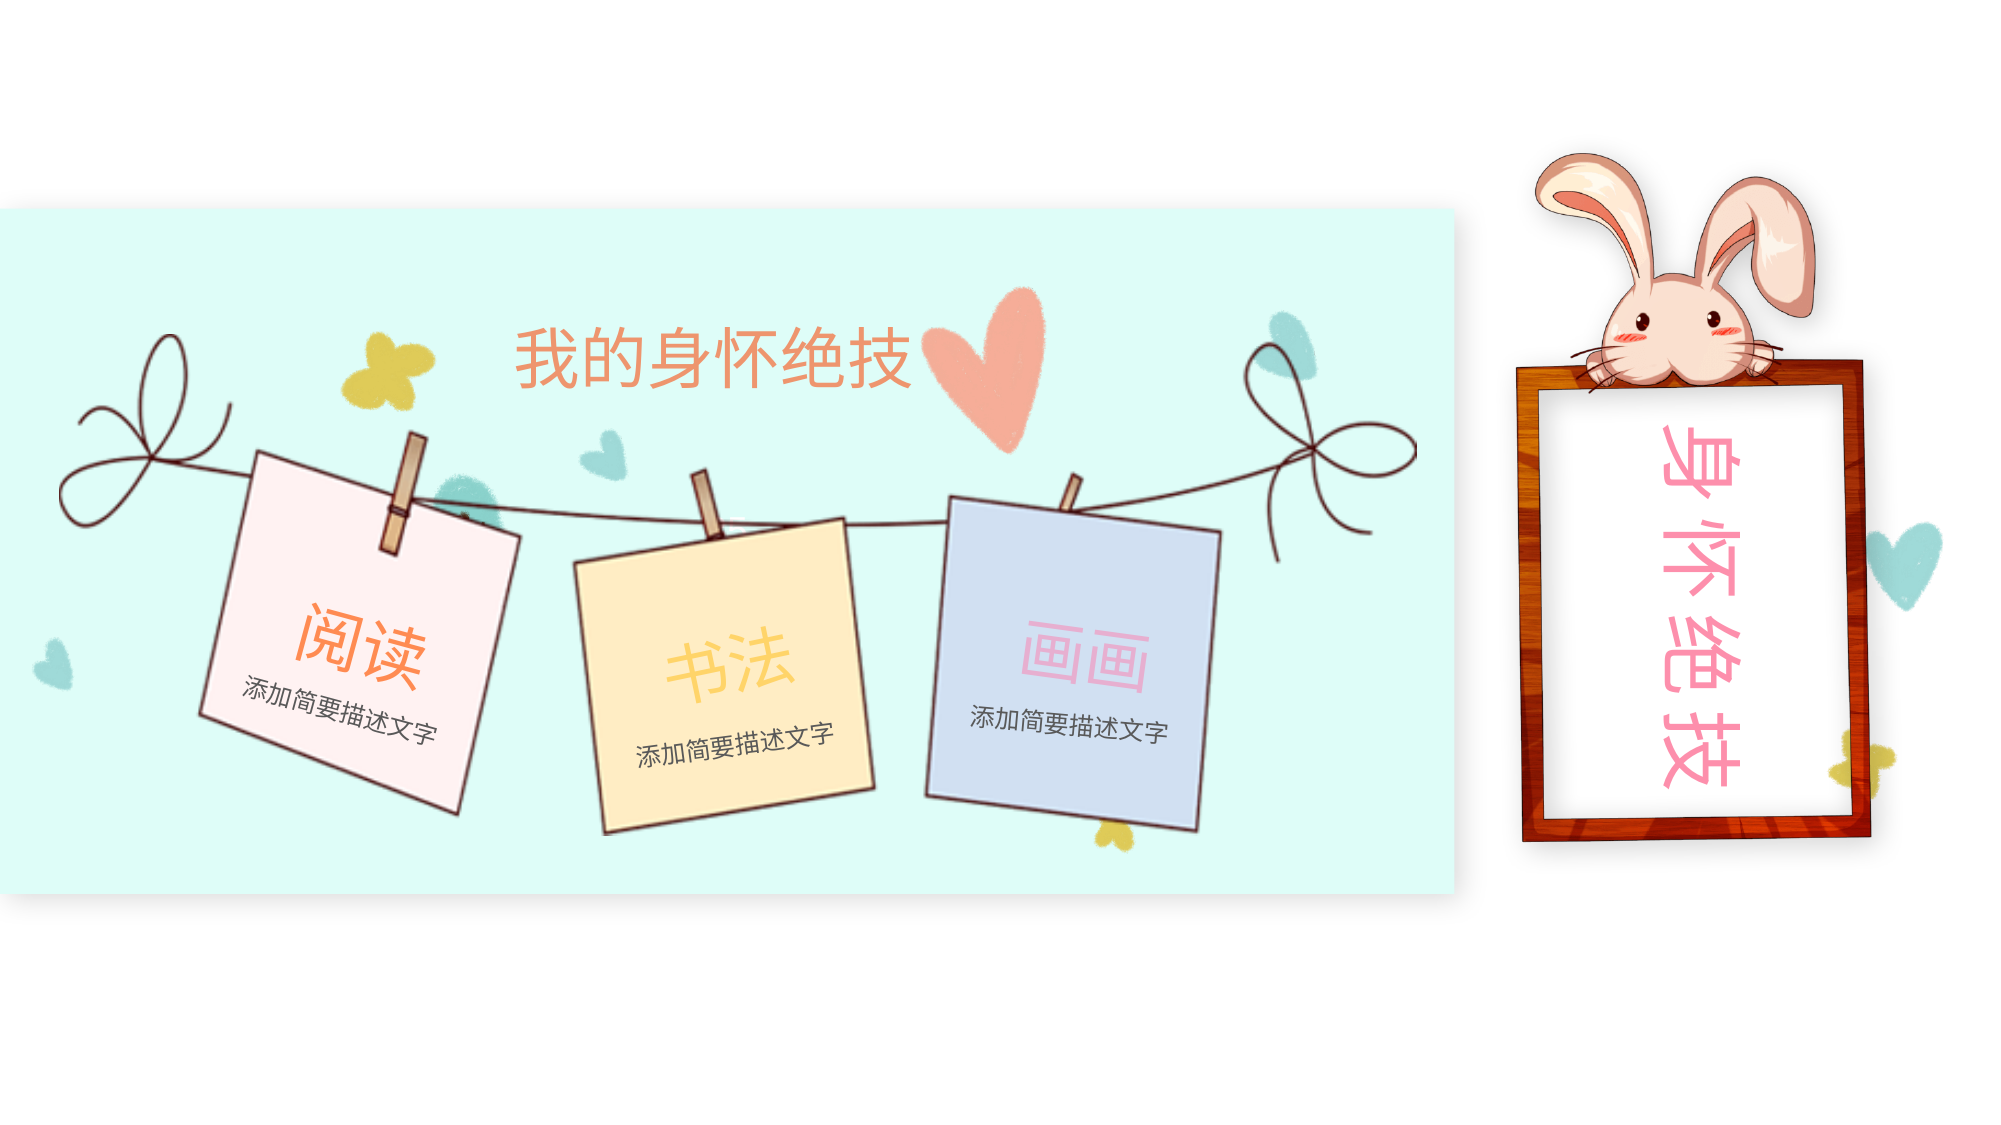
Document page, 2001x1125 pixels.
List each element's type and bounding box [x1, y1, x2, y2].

picture [1433, 125, 1930, 870]
picture [59, 334, 1417, 837]
text_box [0, 208, 2000, 894]
